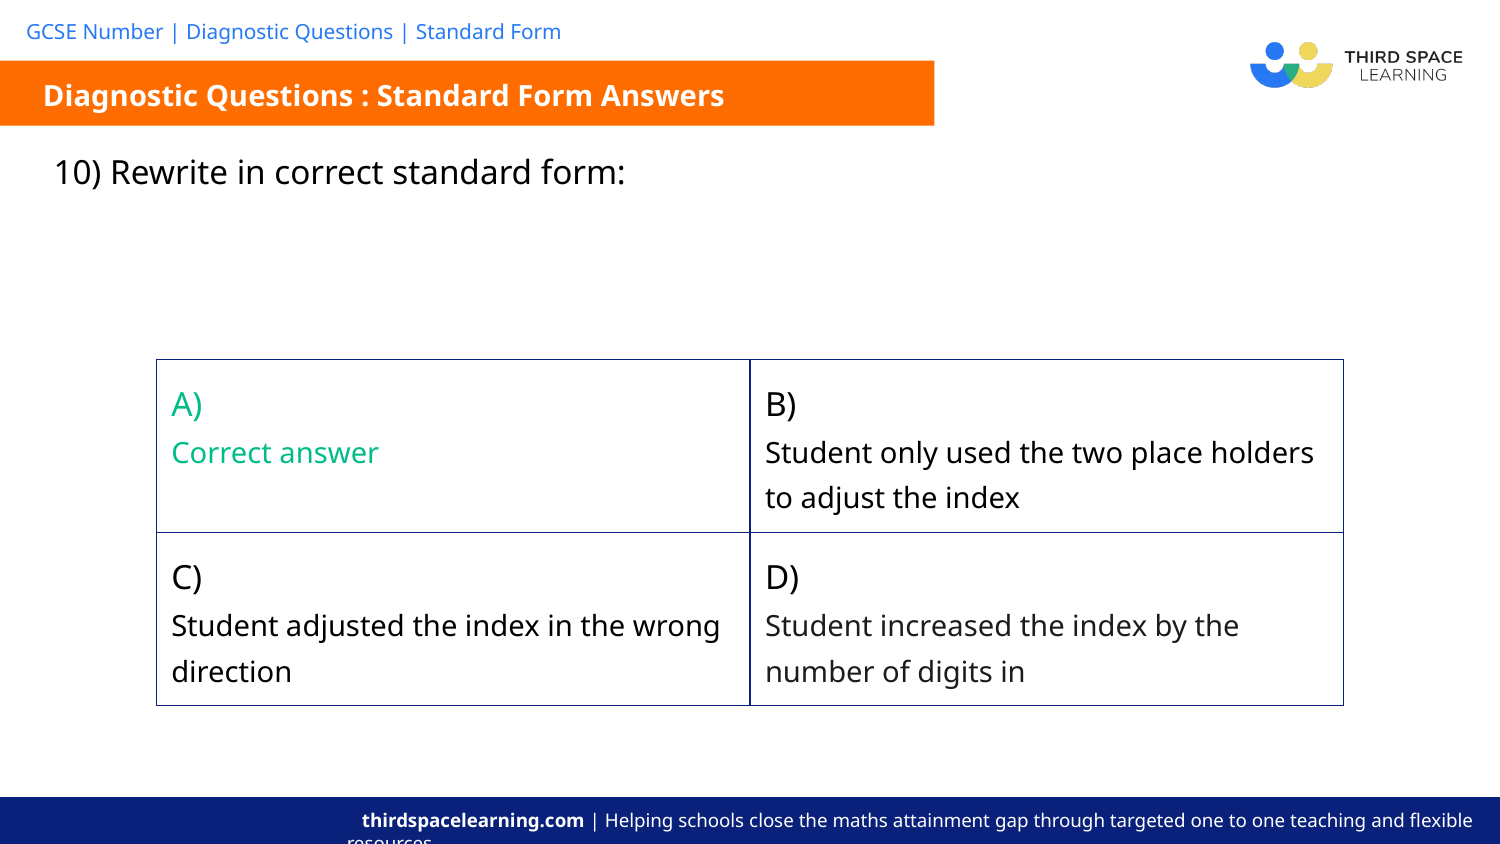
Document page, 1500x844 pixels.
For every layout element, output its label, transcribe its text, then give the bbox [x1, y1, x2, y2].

picture [1250, 33, 1465, 99]
text_box Diagnostic Questions : Standard Form Answers [27, 61, 778, 127]
